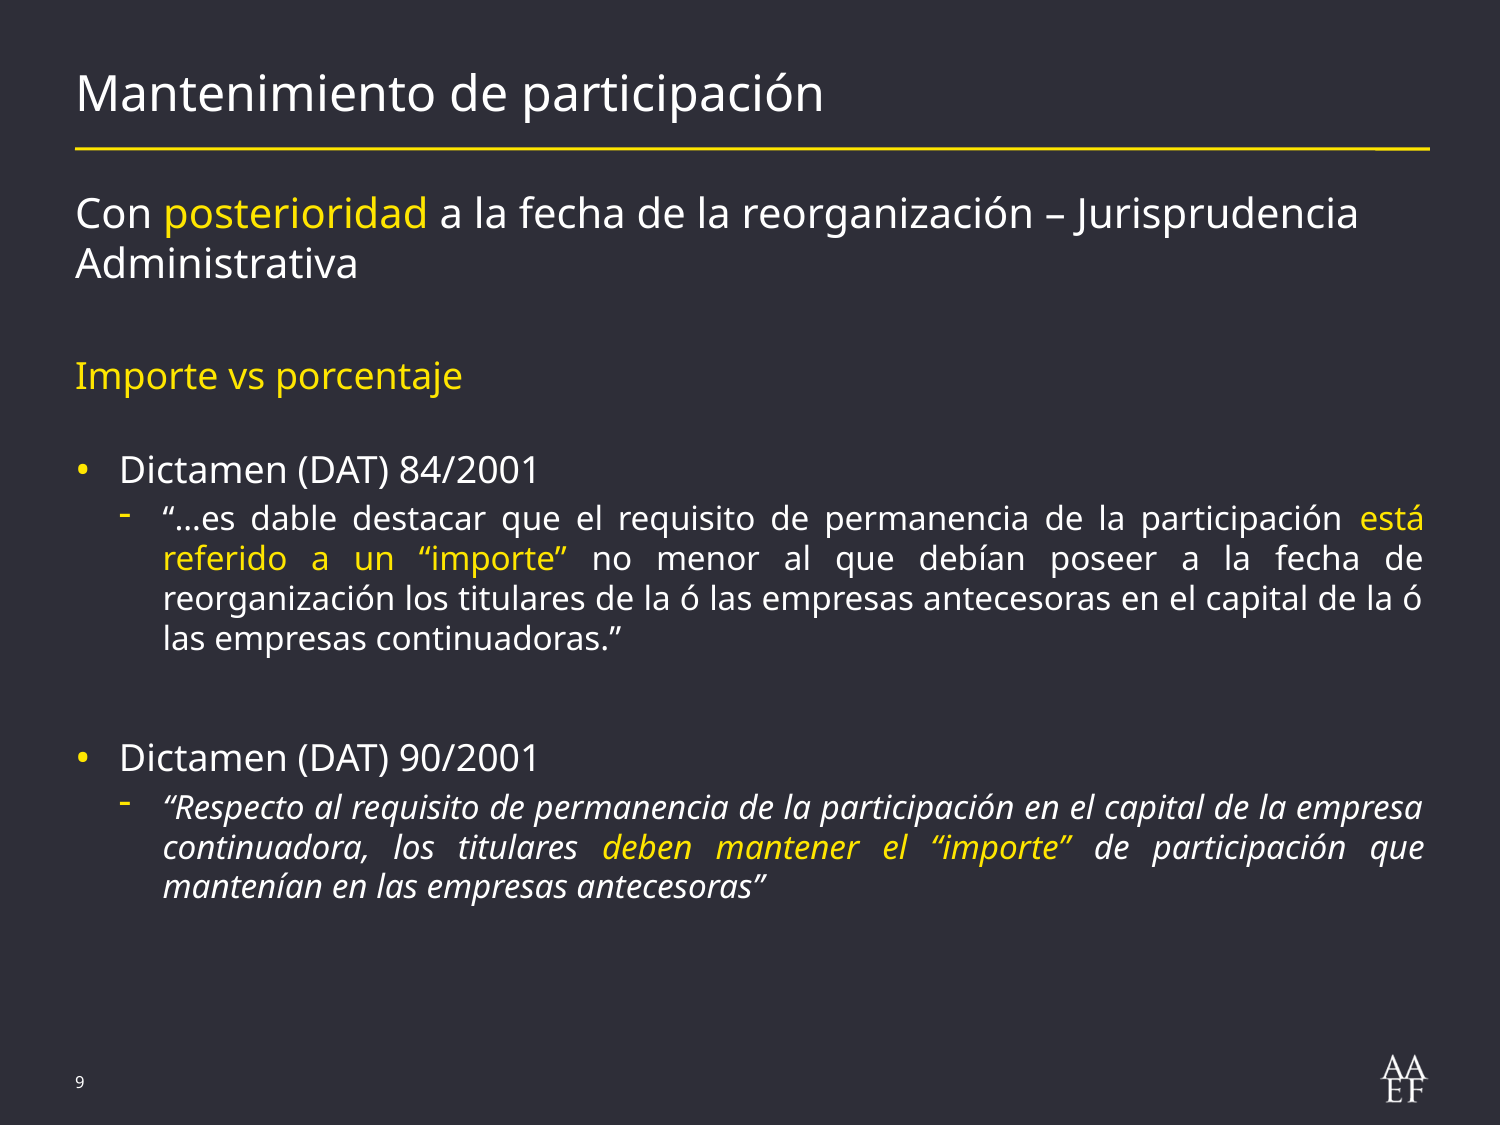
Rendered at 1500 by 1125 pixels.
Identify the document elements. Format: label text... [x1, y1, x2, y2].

picture [1369, 1050, 1436, 1104]
list Con posterioridad a la fecha de la reorganización – Jurisprudencia Administrativa Importe vs porcentaje Dictamen (DAT) 84/2001 “…es dable destacar que el requisito de permanencia de la participación está referido a un “importe” no menor al que debían poseer a la fecha de reorganización los titulares de la ó las empresas antecesoras en el capital de la ó las empresas continuadoras.” Dictamen (DAT) 90/2001 “Respecto al requisito de permanencia de la participación en el capital de la empresa continuadora, los titulares deben mantener el “importe” de participación que mantenían en las empresas antecesoras” [75, 186, 1425, 999]
title Mantenimiento de participación [75, 48, 1425, 146]
slide_number 9 [75, 1068, 184, 1099]
